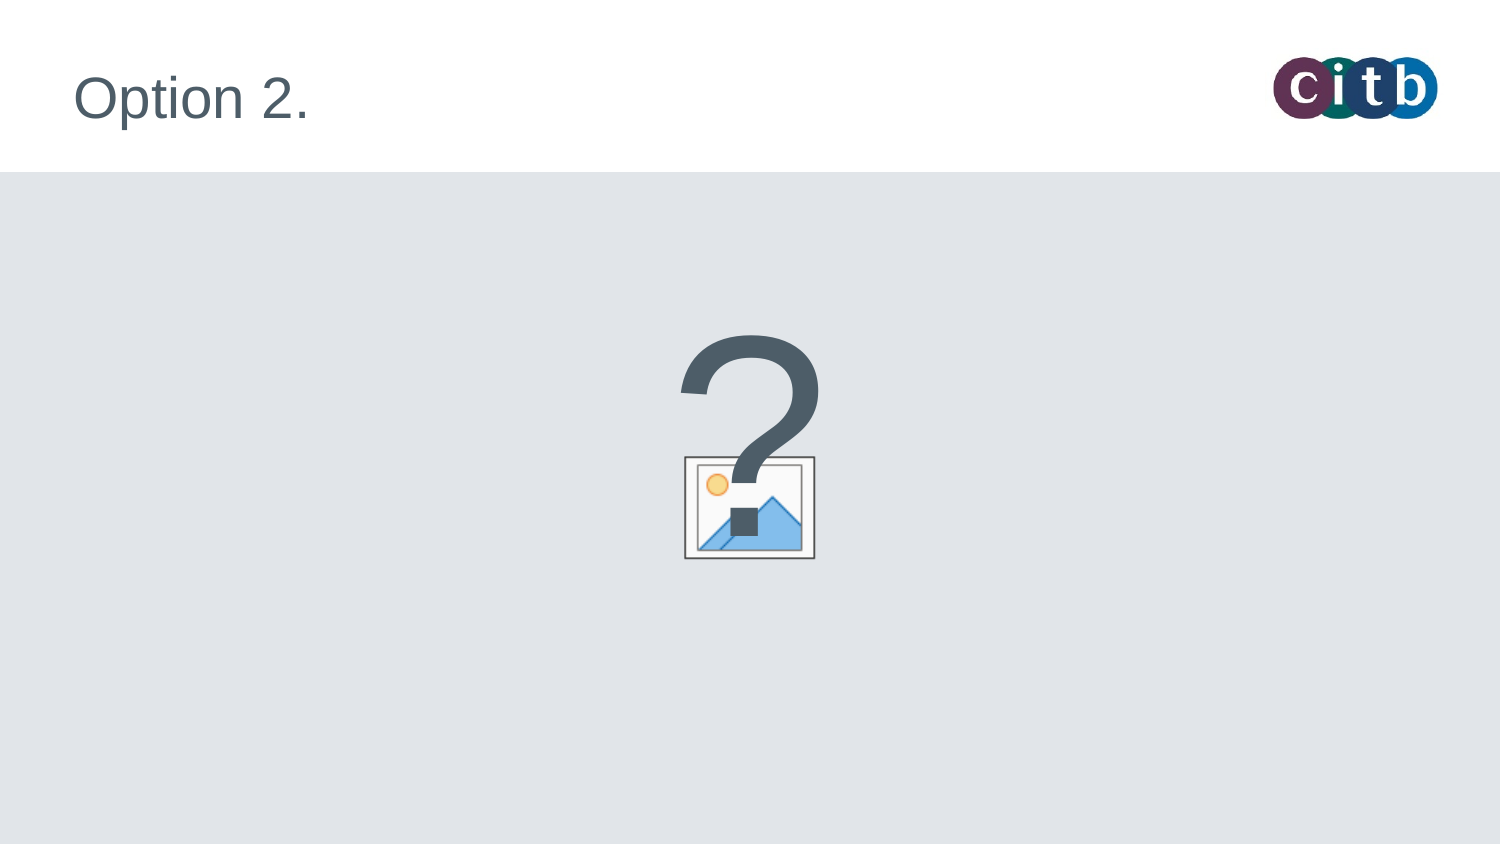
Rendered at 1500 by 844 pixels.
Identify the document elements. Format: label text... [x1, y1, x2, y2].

title Option 2. [59, 47, 1446, 130]
picture [0, 172, 1500, 844]
